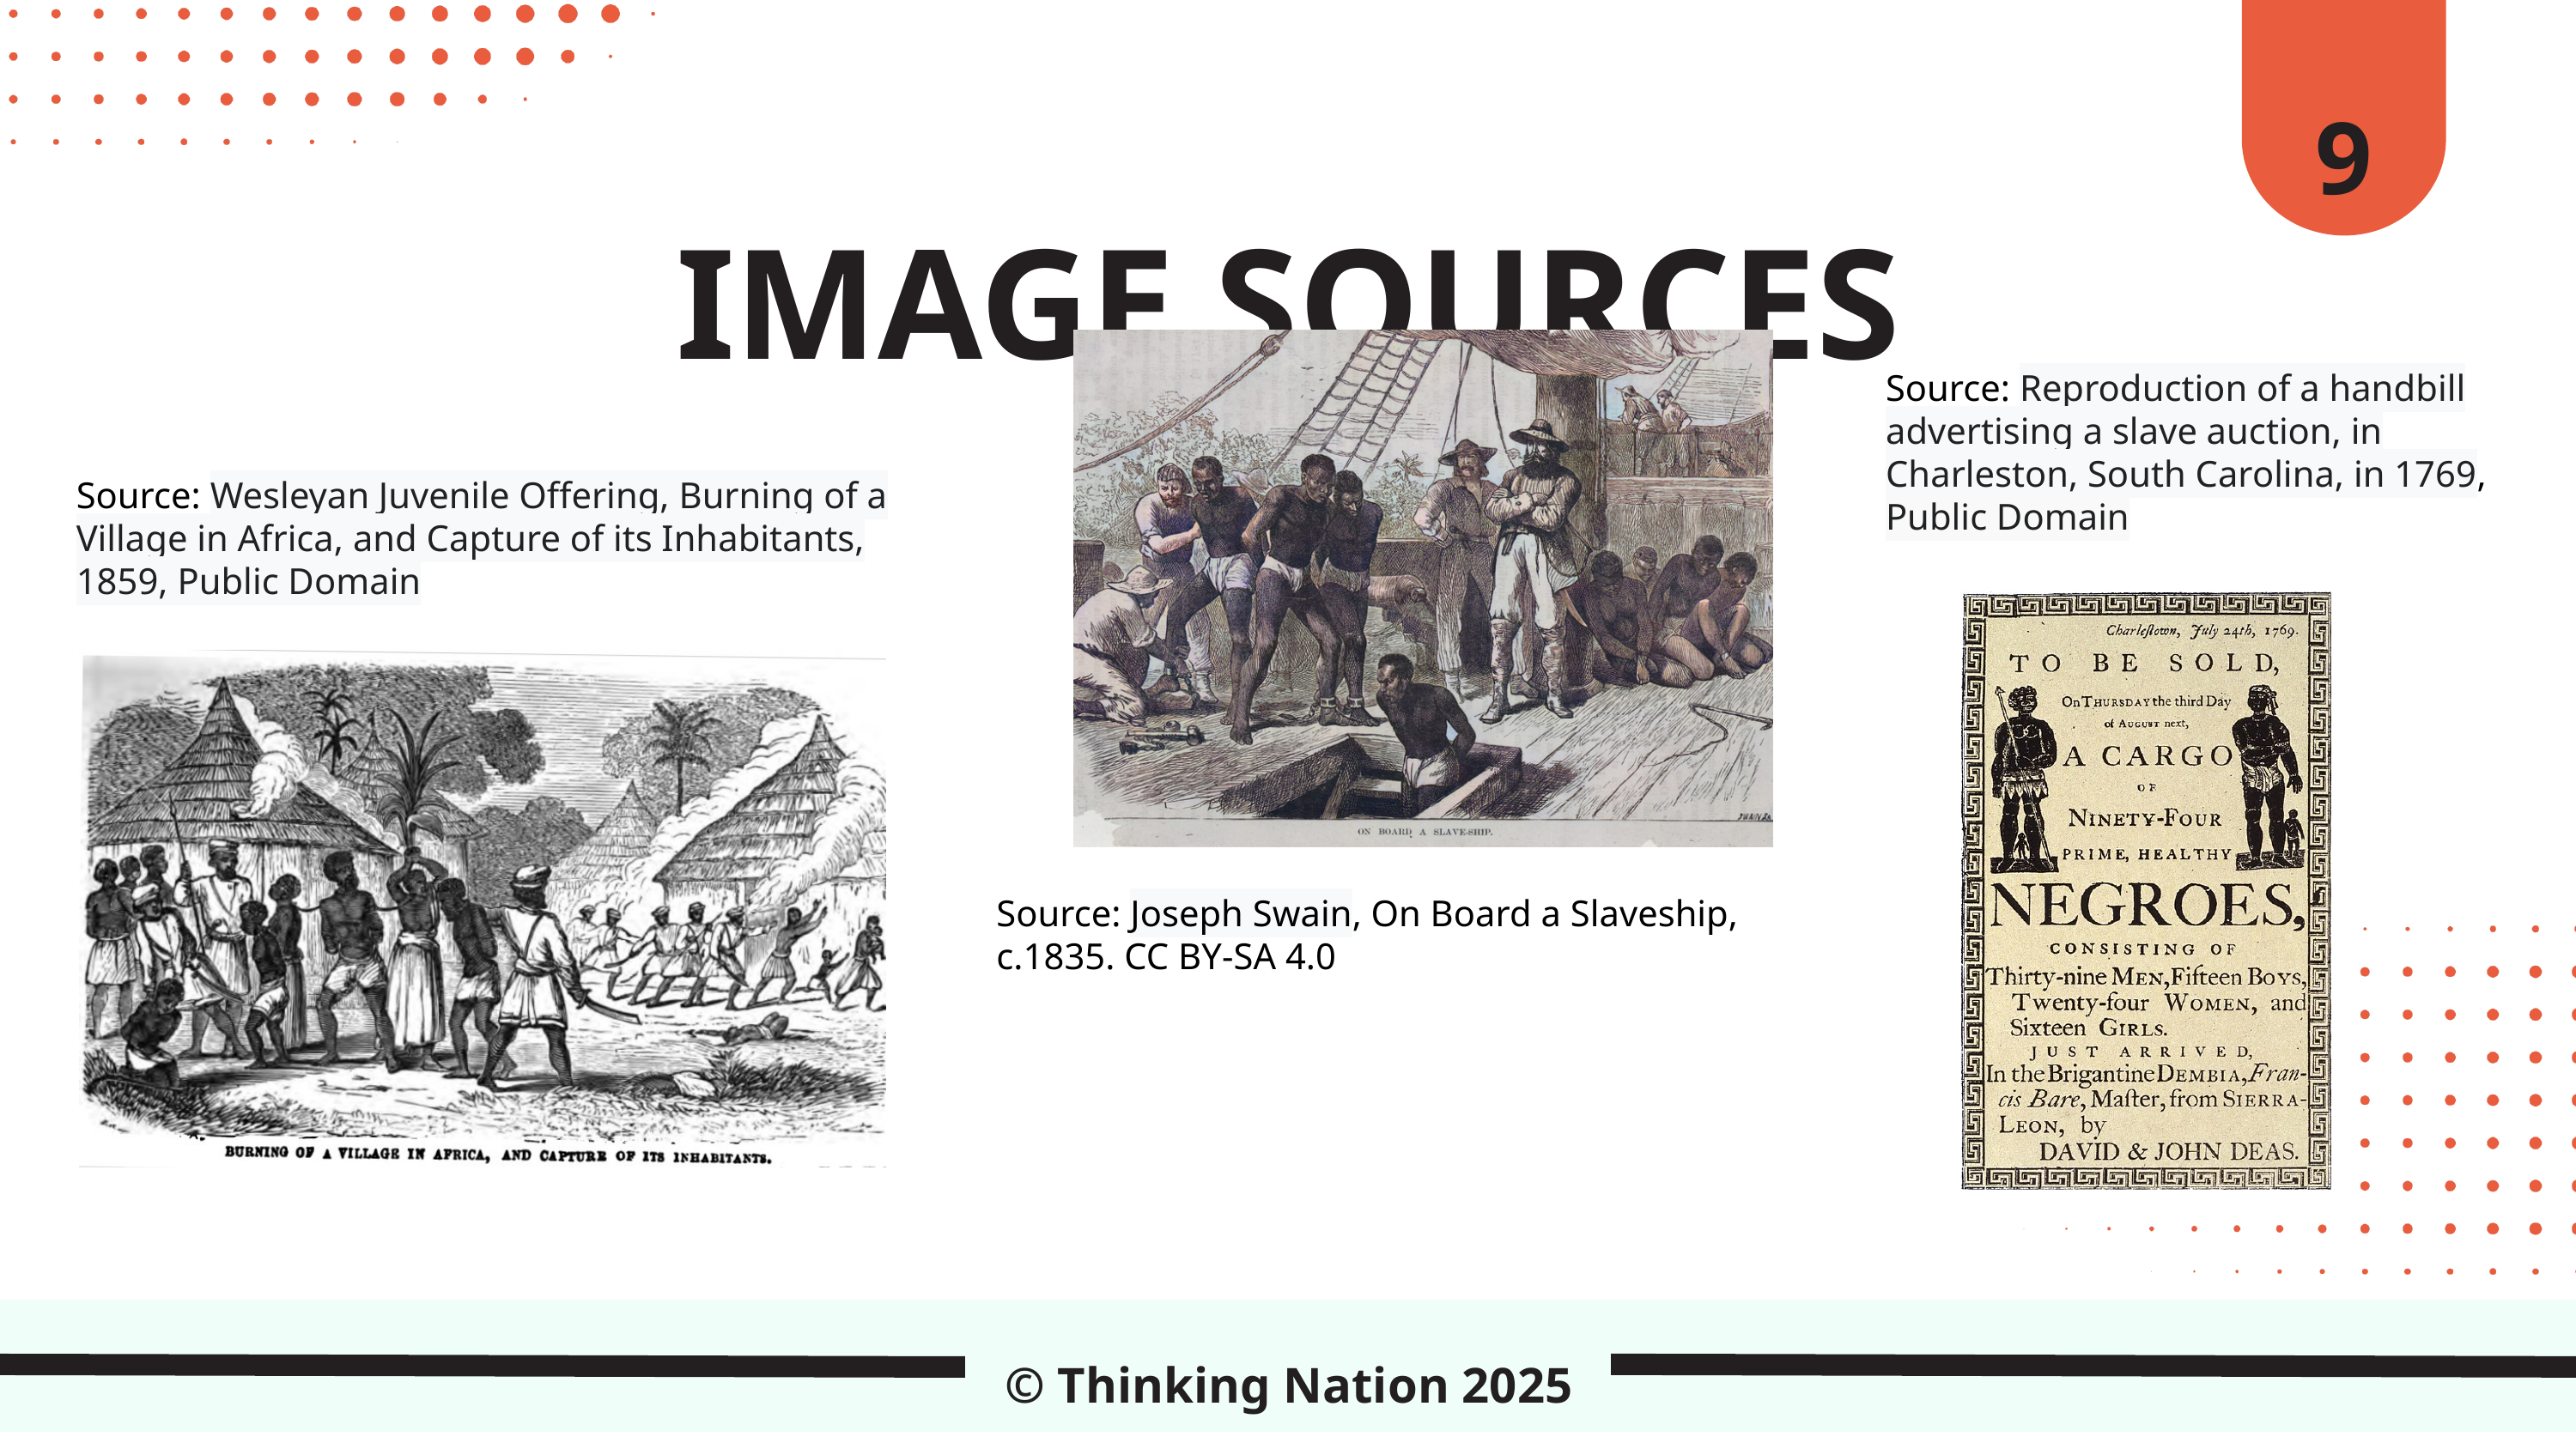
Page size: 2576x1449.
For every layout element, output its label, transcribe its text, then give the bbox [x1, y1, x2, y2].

text_box IMAGE SOURCES [144, 134, 2432, 390]
text_box Source: Joseph Swain, On Board a Slaveship, c.1835. CC BY-SA 4.0 [983, 877, 1811, 985]
text_box Source: Wesleyan Juvenile Offering, Burning of a Village in Africa, and Capture of its Inhabitants, 1859, Public Domain [63, 459, 902, 567]
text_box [0, 1299, 2576, 1433]
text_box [2233, 0, 2455, 236]
text_box [1938, 925, 2576, 1275]
picture [1960, 591, 2331, 1190]
picture [1073, 330, 1774, 847]
picture [79, 650, 886, 1167]
text_box [0, 0, 660, 145]
text_box Source: Reproduction of a handbill advertising a slave auction, in Charleston, South Carolina, in 1769, Public Domain [1872, 352, 2555, 460]
